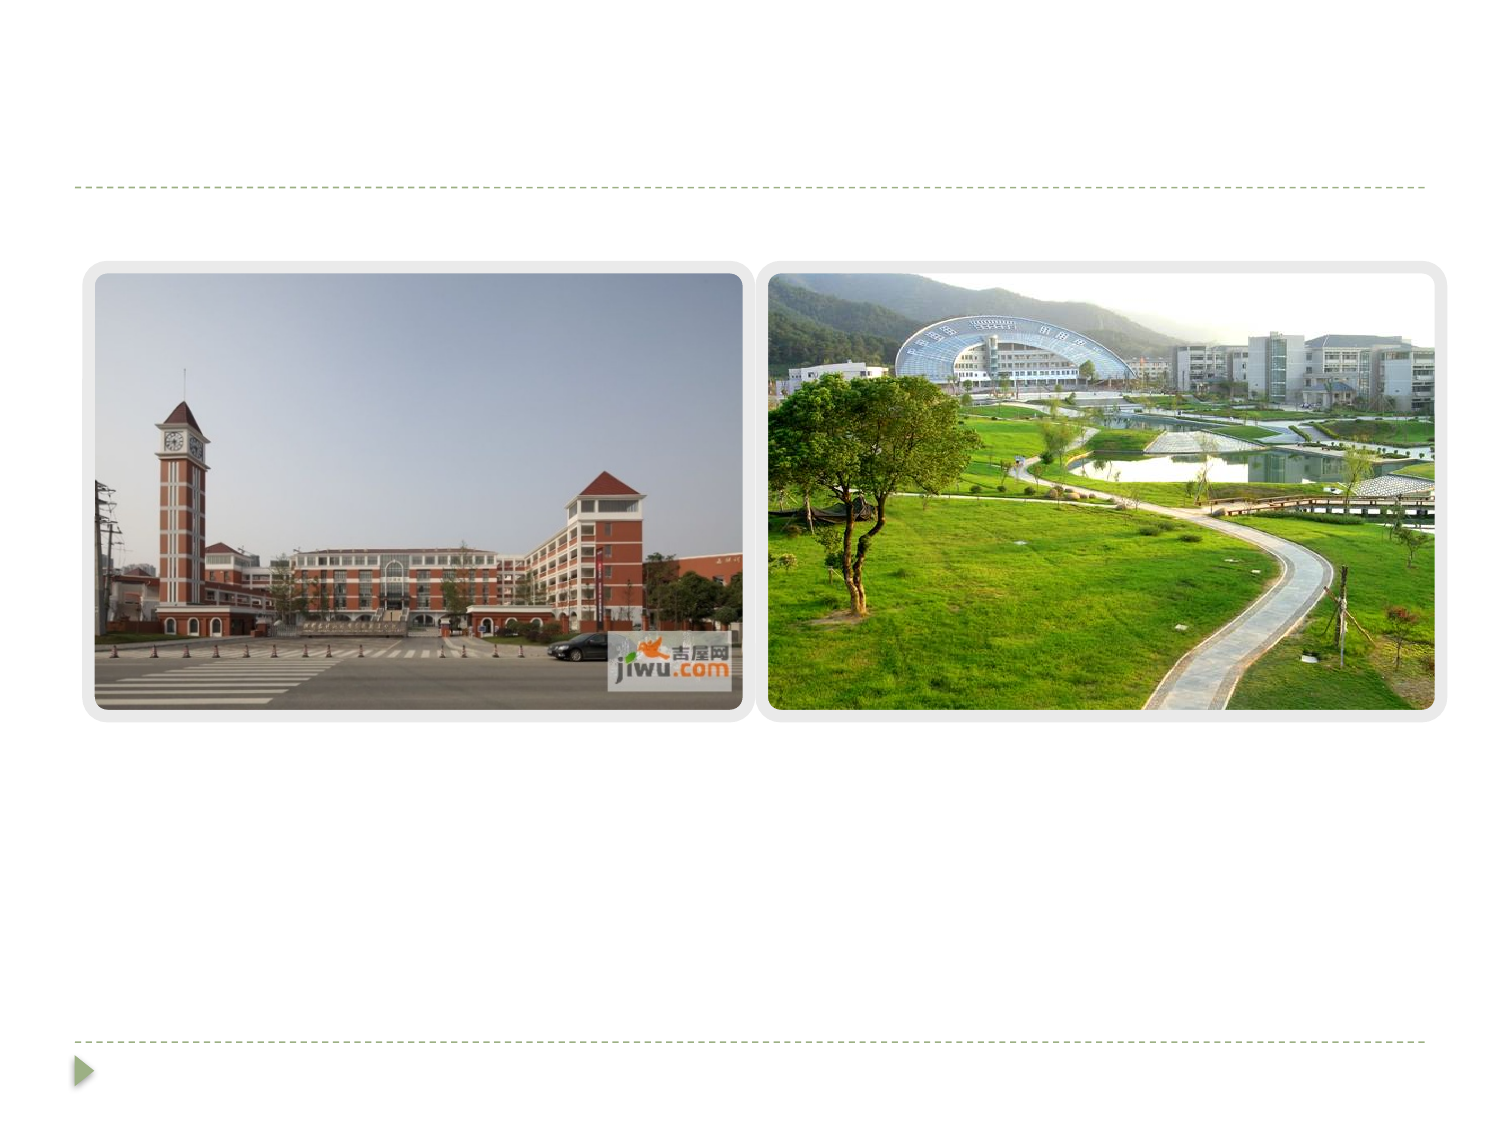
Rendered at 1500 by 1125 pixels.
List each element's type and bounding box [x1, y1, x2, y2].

list [88, 266, 750, 717]
list [761, 266, 1442, 717]
